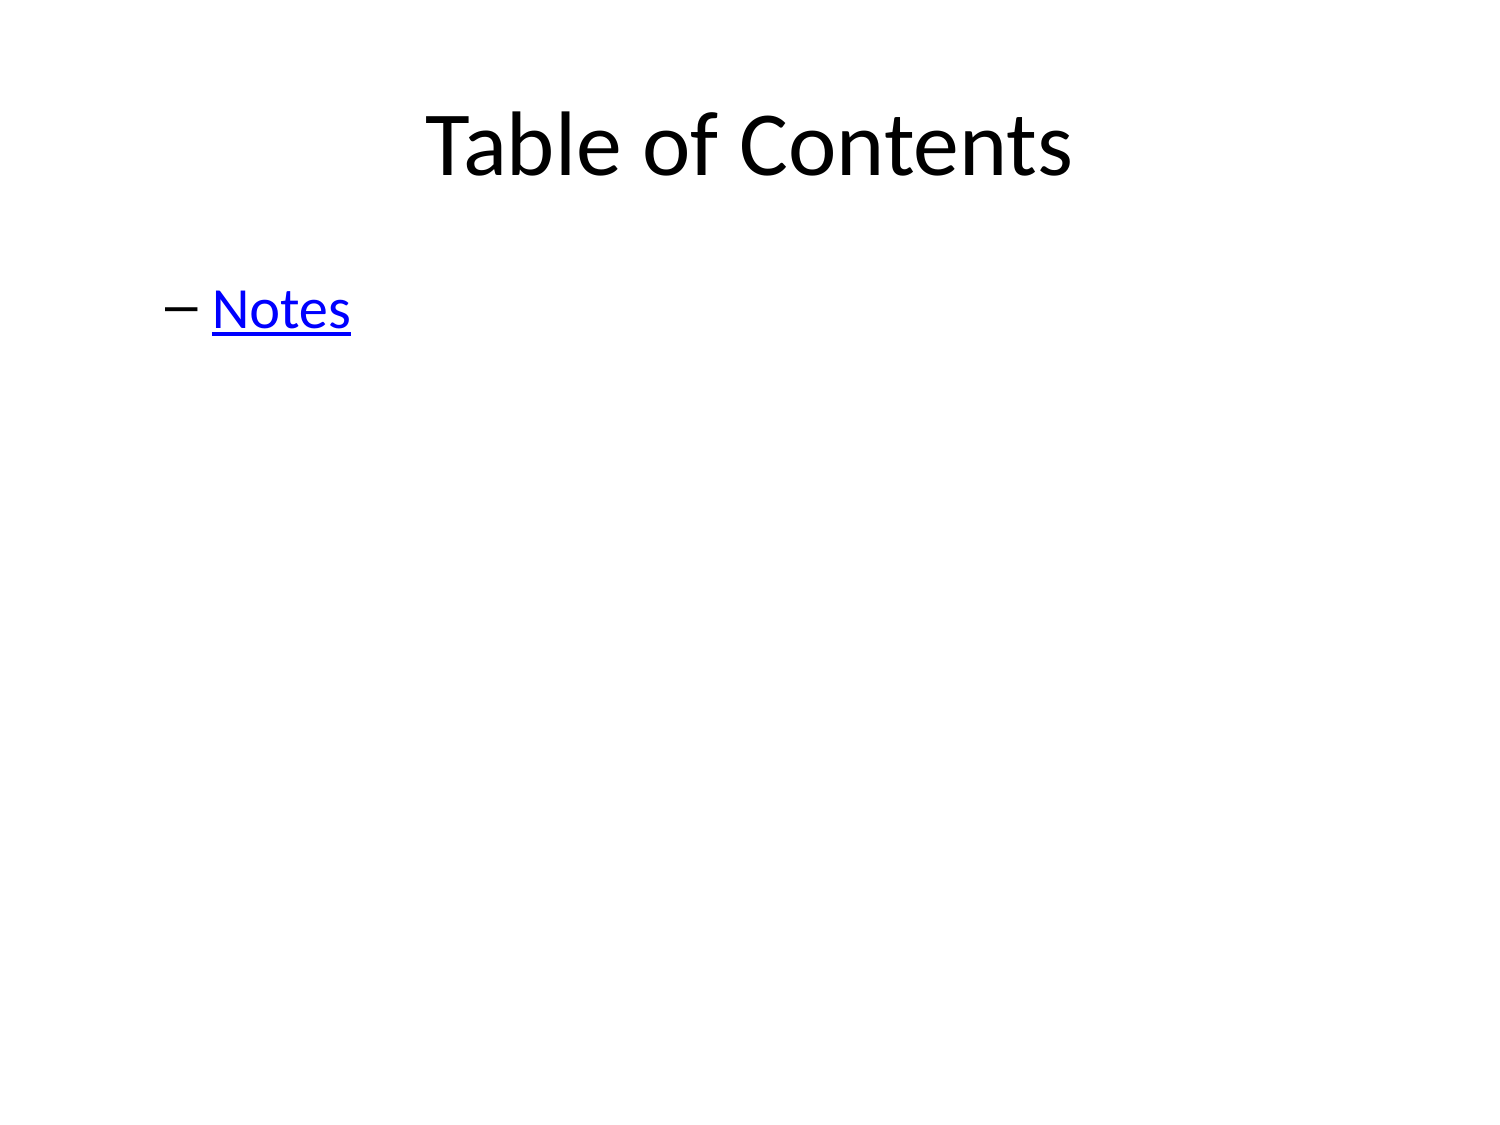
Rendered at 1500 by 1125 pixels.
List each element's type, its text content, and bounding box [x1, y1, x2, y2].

list Notes [75, 262, 1425, 1005]
title Table of Contents [75, 45, 1425, 233]
